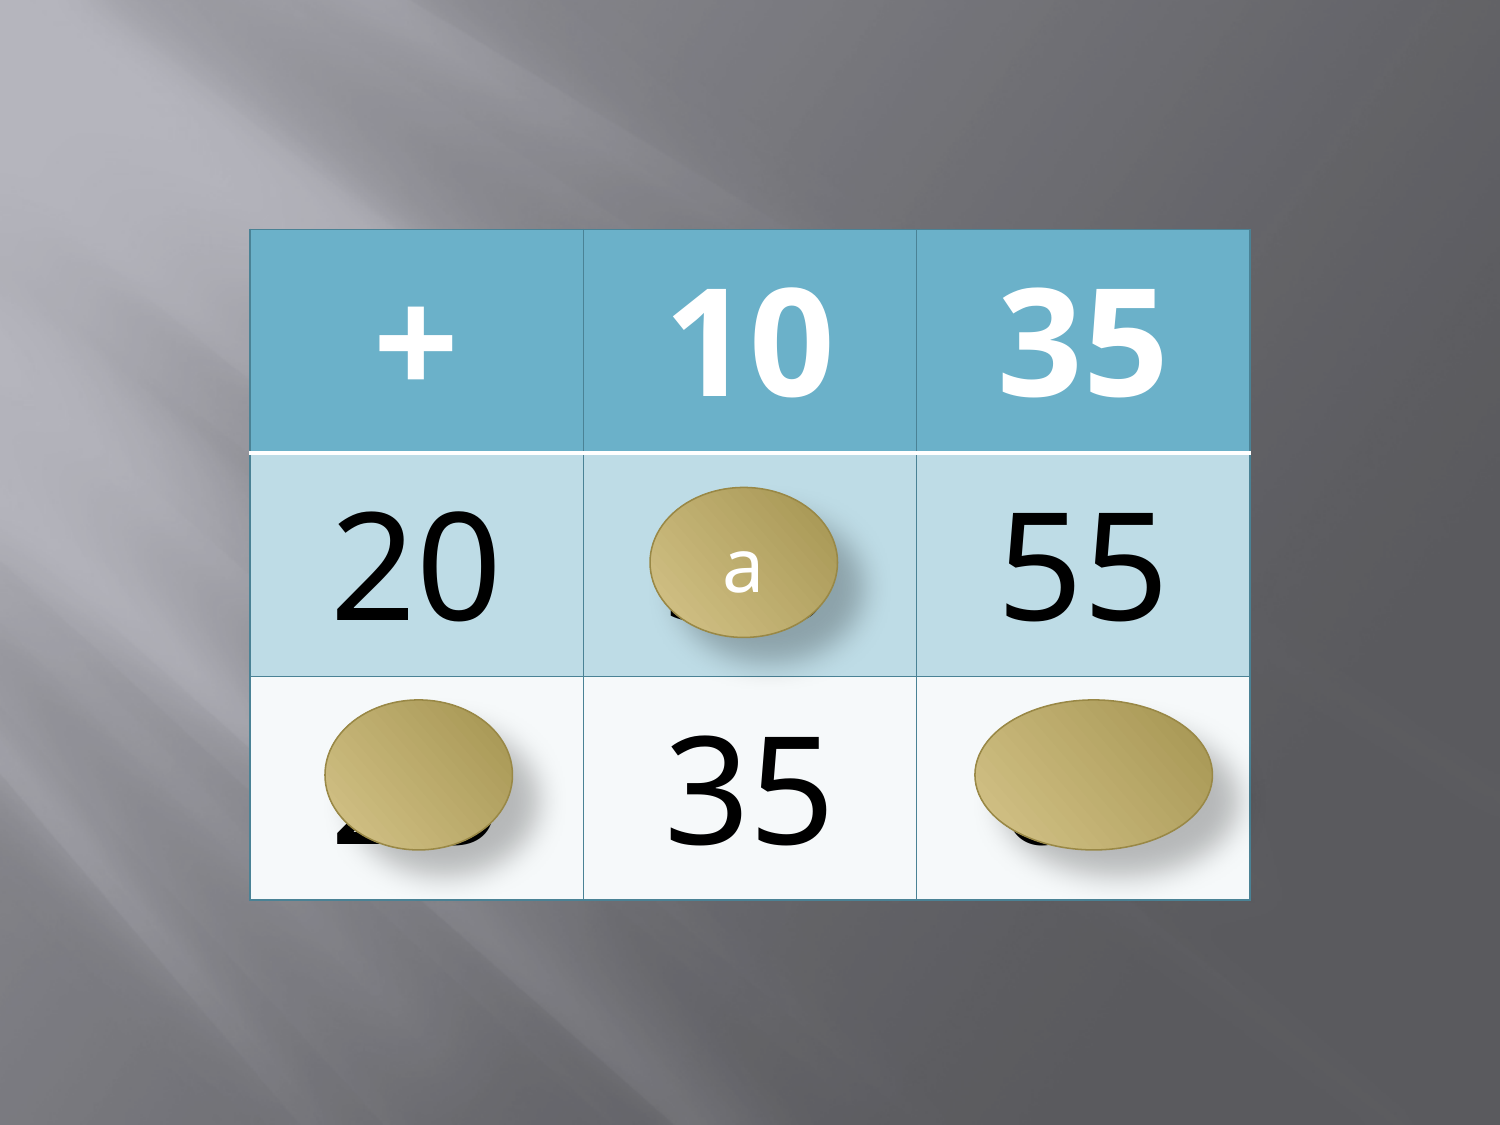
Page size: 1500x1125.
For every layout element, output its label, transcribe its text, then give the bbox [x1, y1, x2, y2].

table_cell 20 [251, 455, 583, 676]
table_header + [251, 230, 583, 451]
table_header 35 [917, 230, 1249, 451]
table_cell 55 [917, 455, 1249, 676]
table_cell 60 [917, 677, 1249, 899]
table_header 10 [584, 230, 916, 451]
text_box a [649, 486, 839, 639]
text_box [324, 699, 514, 851]
table_cell 25 [251, 677, 583, 899]
table_cell 35 [584, 677, 916, 899]
table_cell 30 [584, 455, 916, 676]
text_box [974, 699, 1214, 851]
